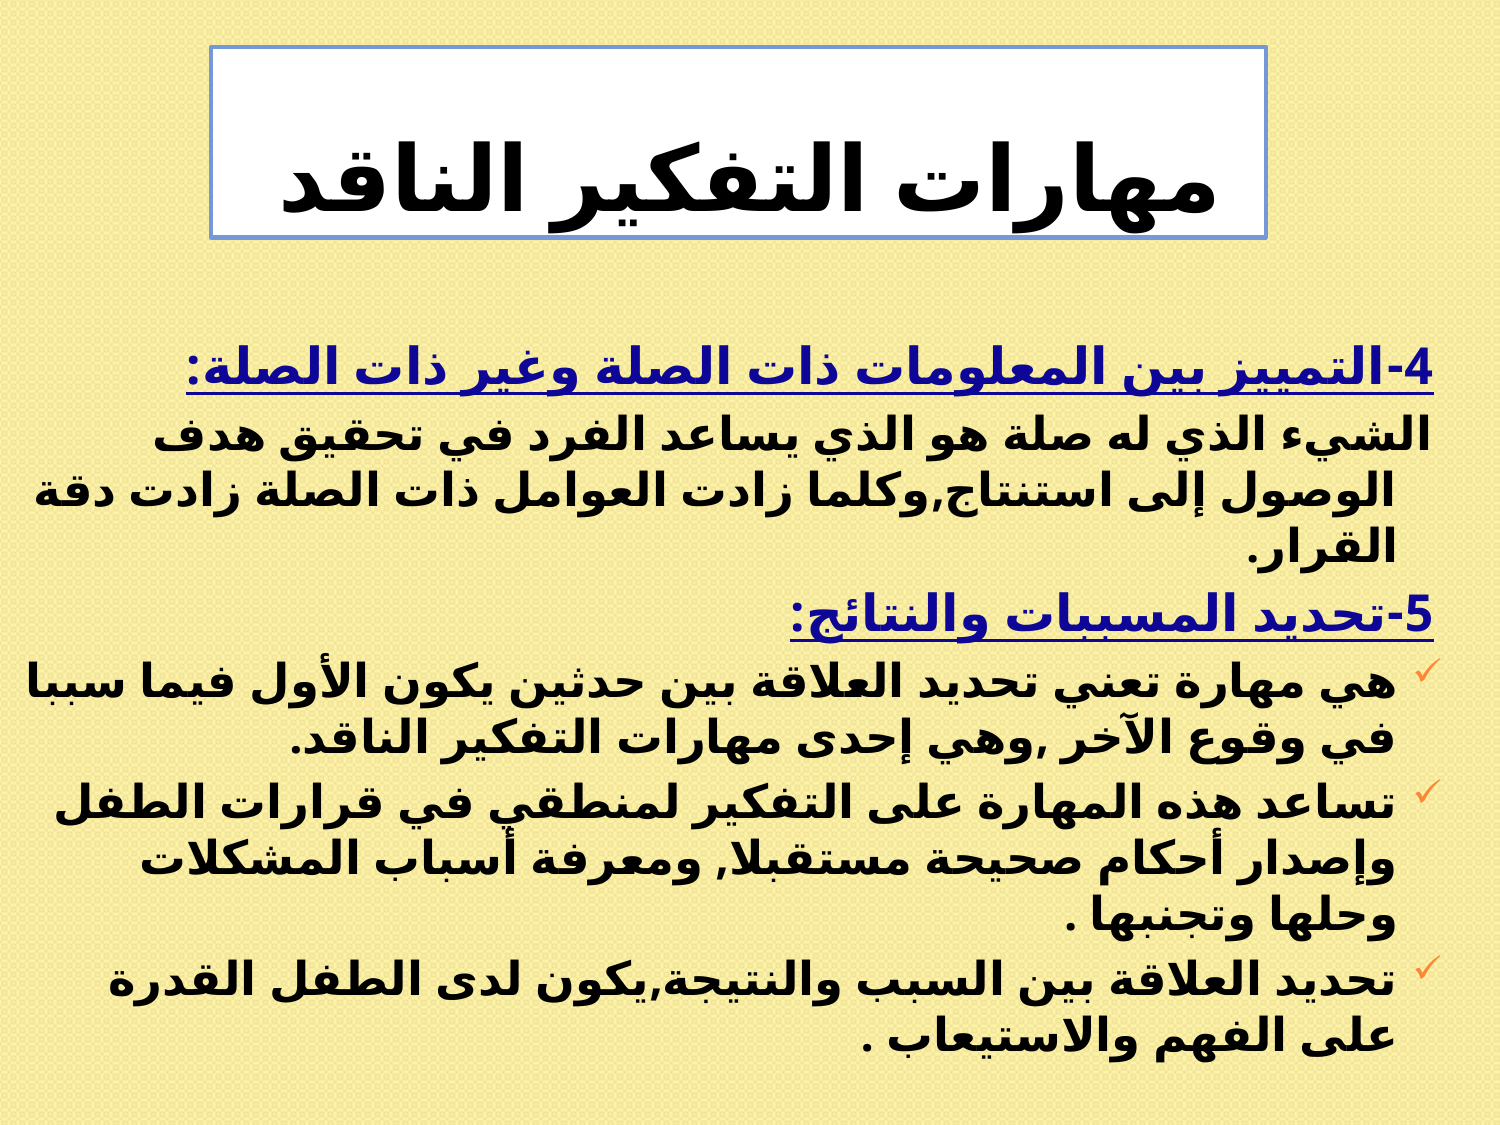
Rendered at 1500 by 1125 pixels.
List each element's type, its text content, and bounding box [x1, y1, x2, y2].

list 4-التمييز بين المعلومات ذات الصلة وغير ذات الصلة: الشيء الذي له صلة هو الذي يساعد الفرد في تحقيق هدف الوصول إلى استنتاج,وكلما زادت العوامل ذات الصلة زادت دقة القرار. 5-تحديد المسببات والنتائج: هي مهارة تعني تحديد العلاقة بين حدثين يكون الأول فيما سببا في وقوع الآخر ,وهي إحدى مهارات التفكير الناقد. تساعد هذه المهارة على التفكير لمنطقي في قرارات الطفل وإصدار أحكام صحيحة مستقبلا, ومعرفة أسباب المشكلات وحلها وتجنبها . تحديد العلاقة بين السبب والنتيجة,يكون لدى الطفل القدرة على الفهم والاستيعاب . [0, 326, 1459, 1071]
title مهارات التفكير الناقد [209, 45, 1268, 240]
